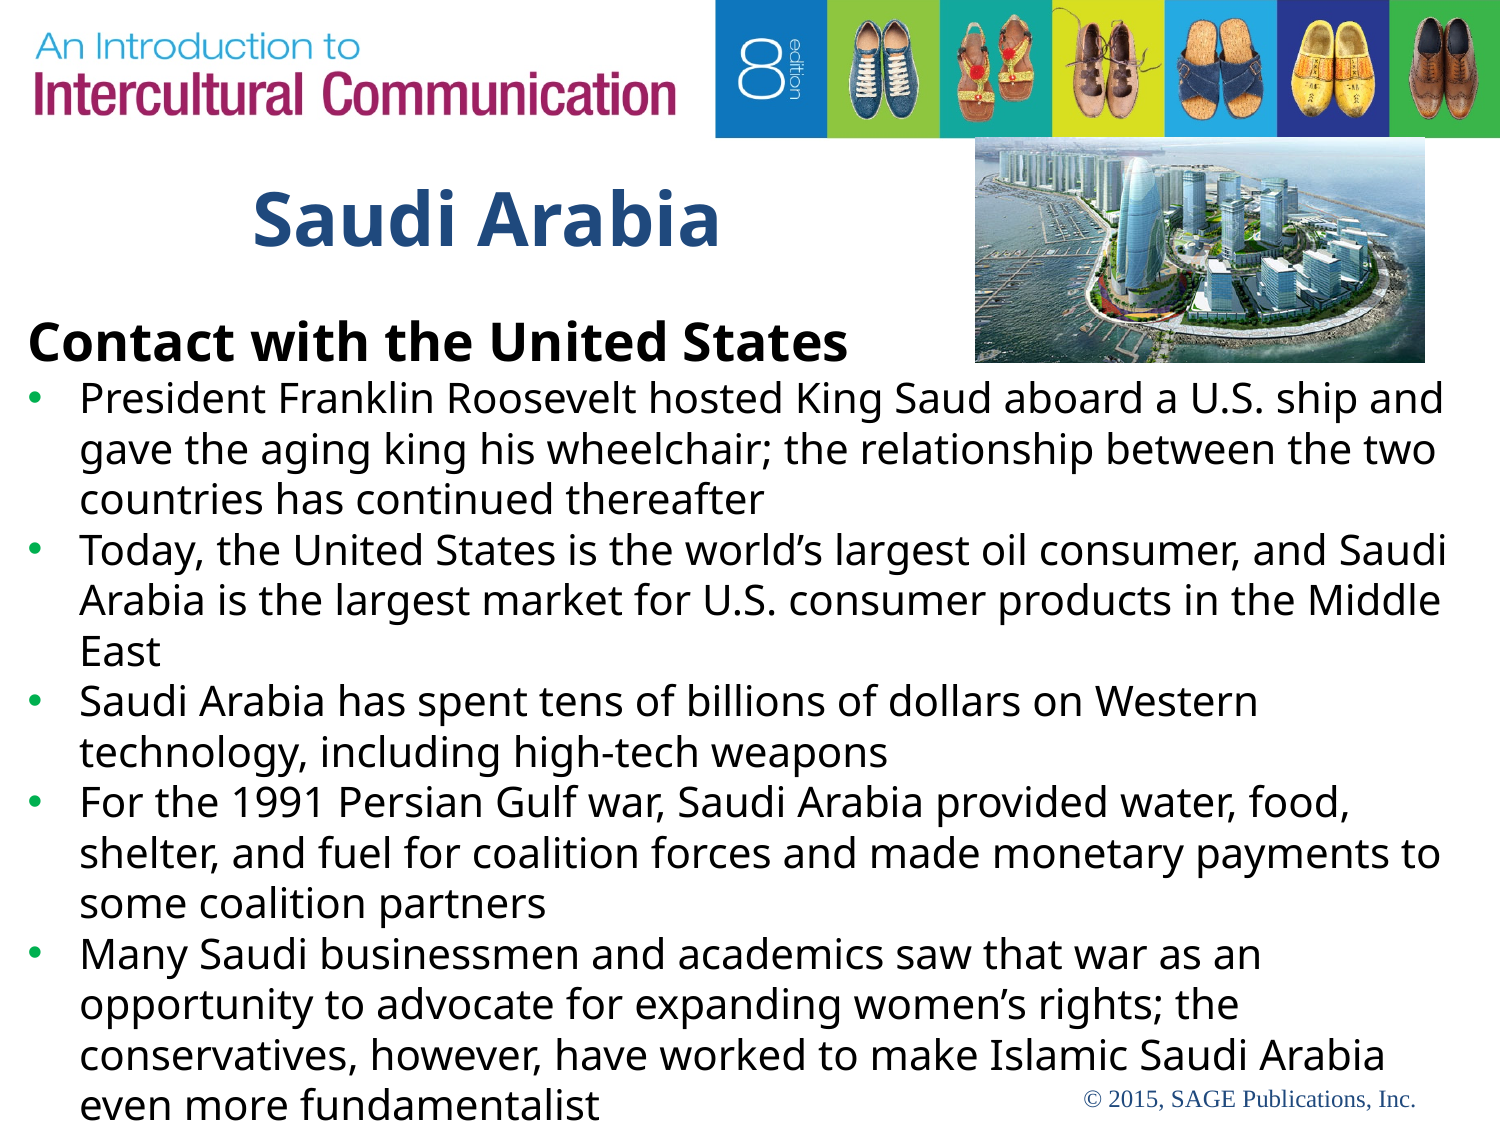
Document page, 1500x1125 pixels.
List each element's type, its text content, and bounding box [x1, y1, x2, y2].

picture [0, 0, 1500, 1125]
list Contact with the United States President Franklin Roosevelt hosted King Saud aboard a U.S. ship and gave the aging king his wheelchair; the relationship between the two countries has continued thereafter Today, the United States is the world’s largest oil consumer, and Saudi Arabia is the largest market for U.S. consumer products in the Middle East Saudi Arabia has spent tens of billions of dollars on Western technology, including high-tech weapons For the 1991 Persian Gulf war, Saudi Arabia provided water, food, shelter, and fuel for coalition forces and made monetary payments to some coalition partners Many Saudi businessmen and academics saw that war as an opportunity to advocate for expanding women’s rights; the conservatives, however, have worked to make Islamic Saudi Arabia even more fundamentalist [12, 299, 1500, 1125]
title Saudi Arabia [0, 174, 969, 258]
text_box © 2015, SAGE Publications, Inc. [1012, 1067, 1488, 1125]
